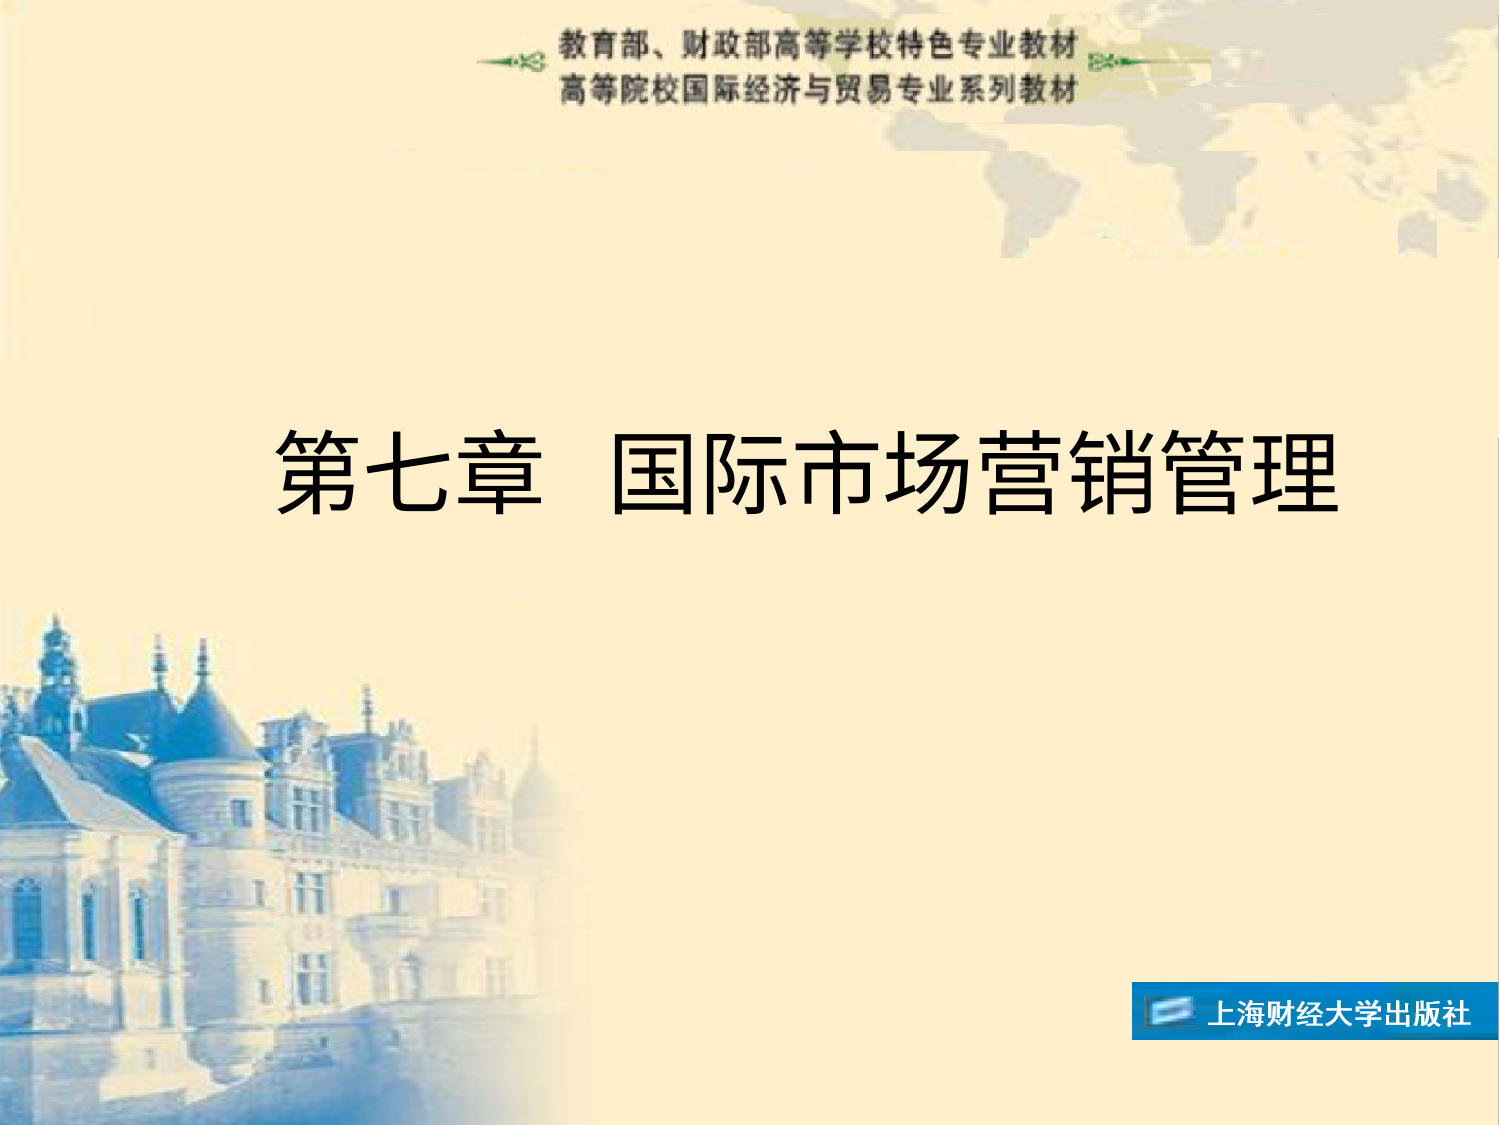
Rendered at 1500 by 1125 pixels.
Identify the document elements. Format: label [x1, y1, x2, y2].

list [0, 0, 1499, 1125]
